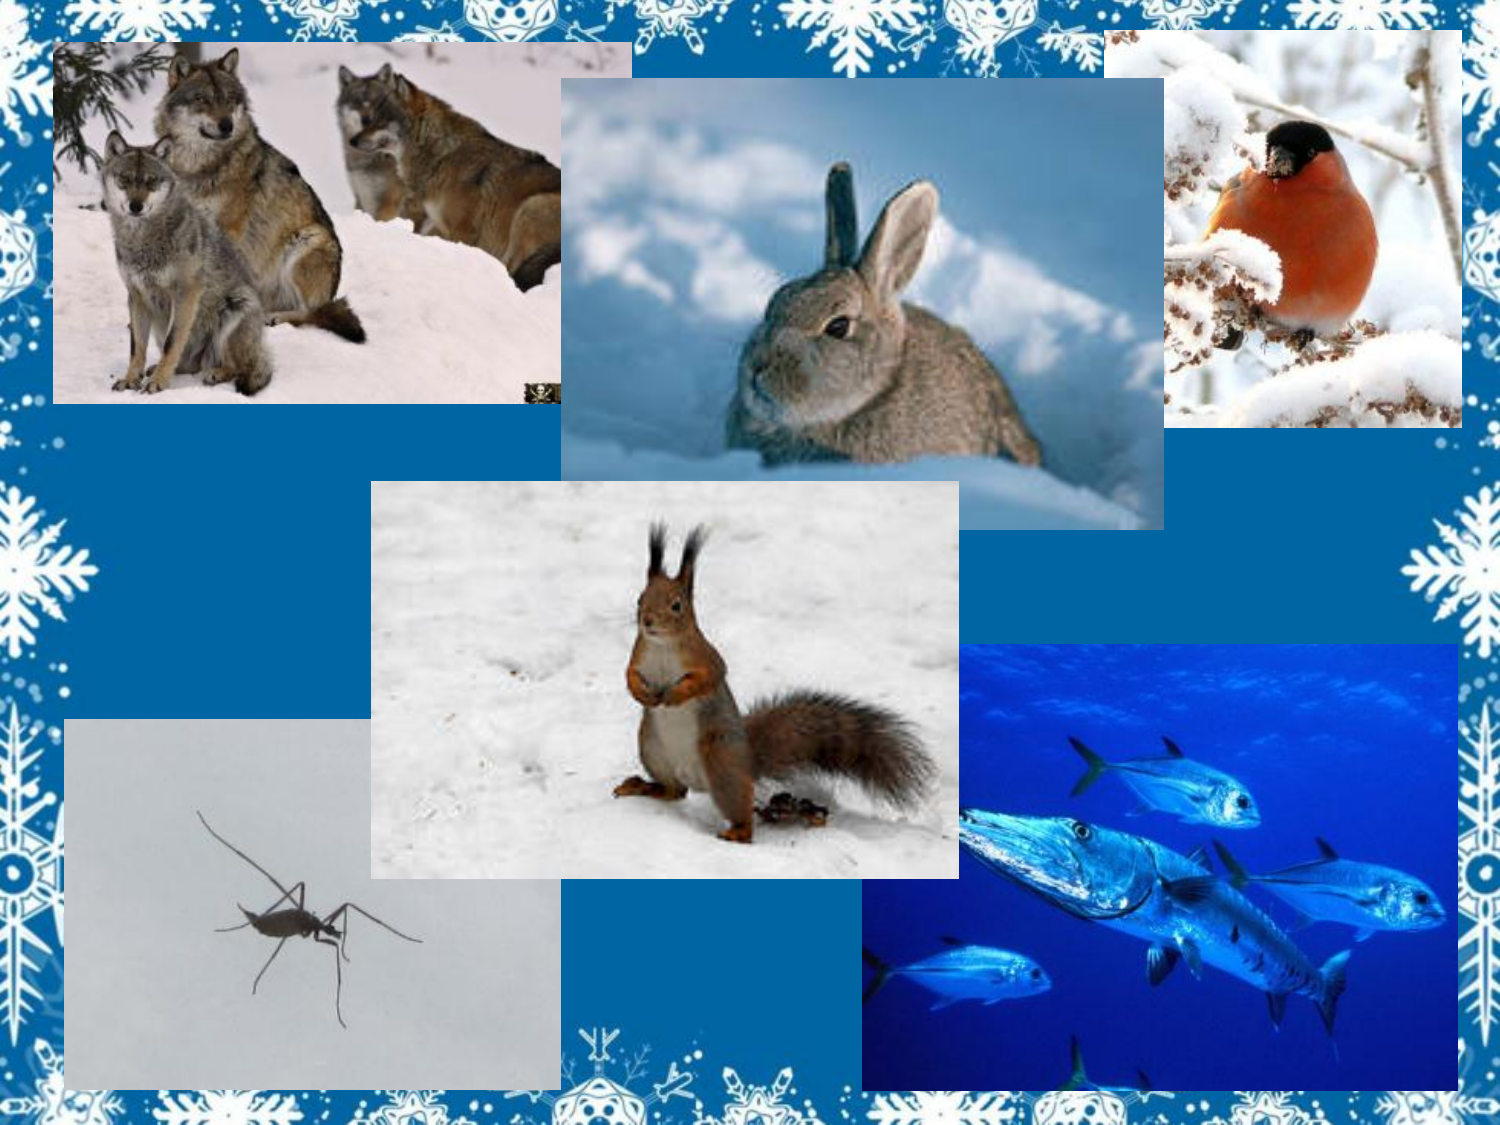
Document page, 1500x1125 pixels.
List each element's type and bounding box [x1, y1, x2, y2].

picture [0, 0, 1500, 1125]
list [52, 42, 632, 405]
